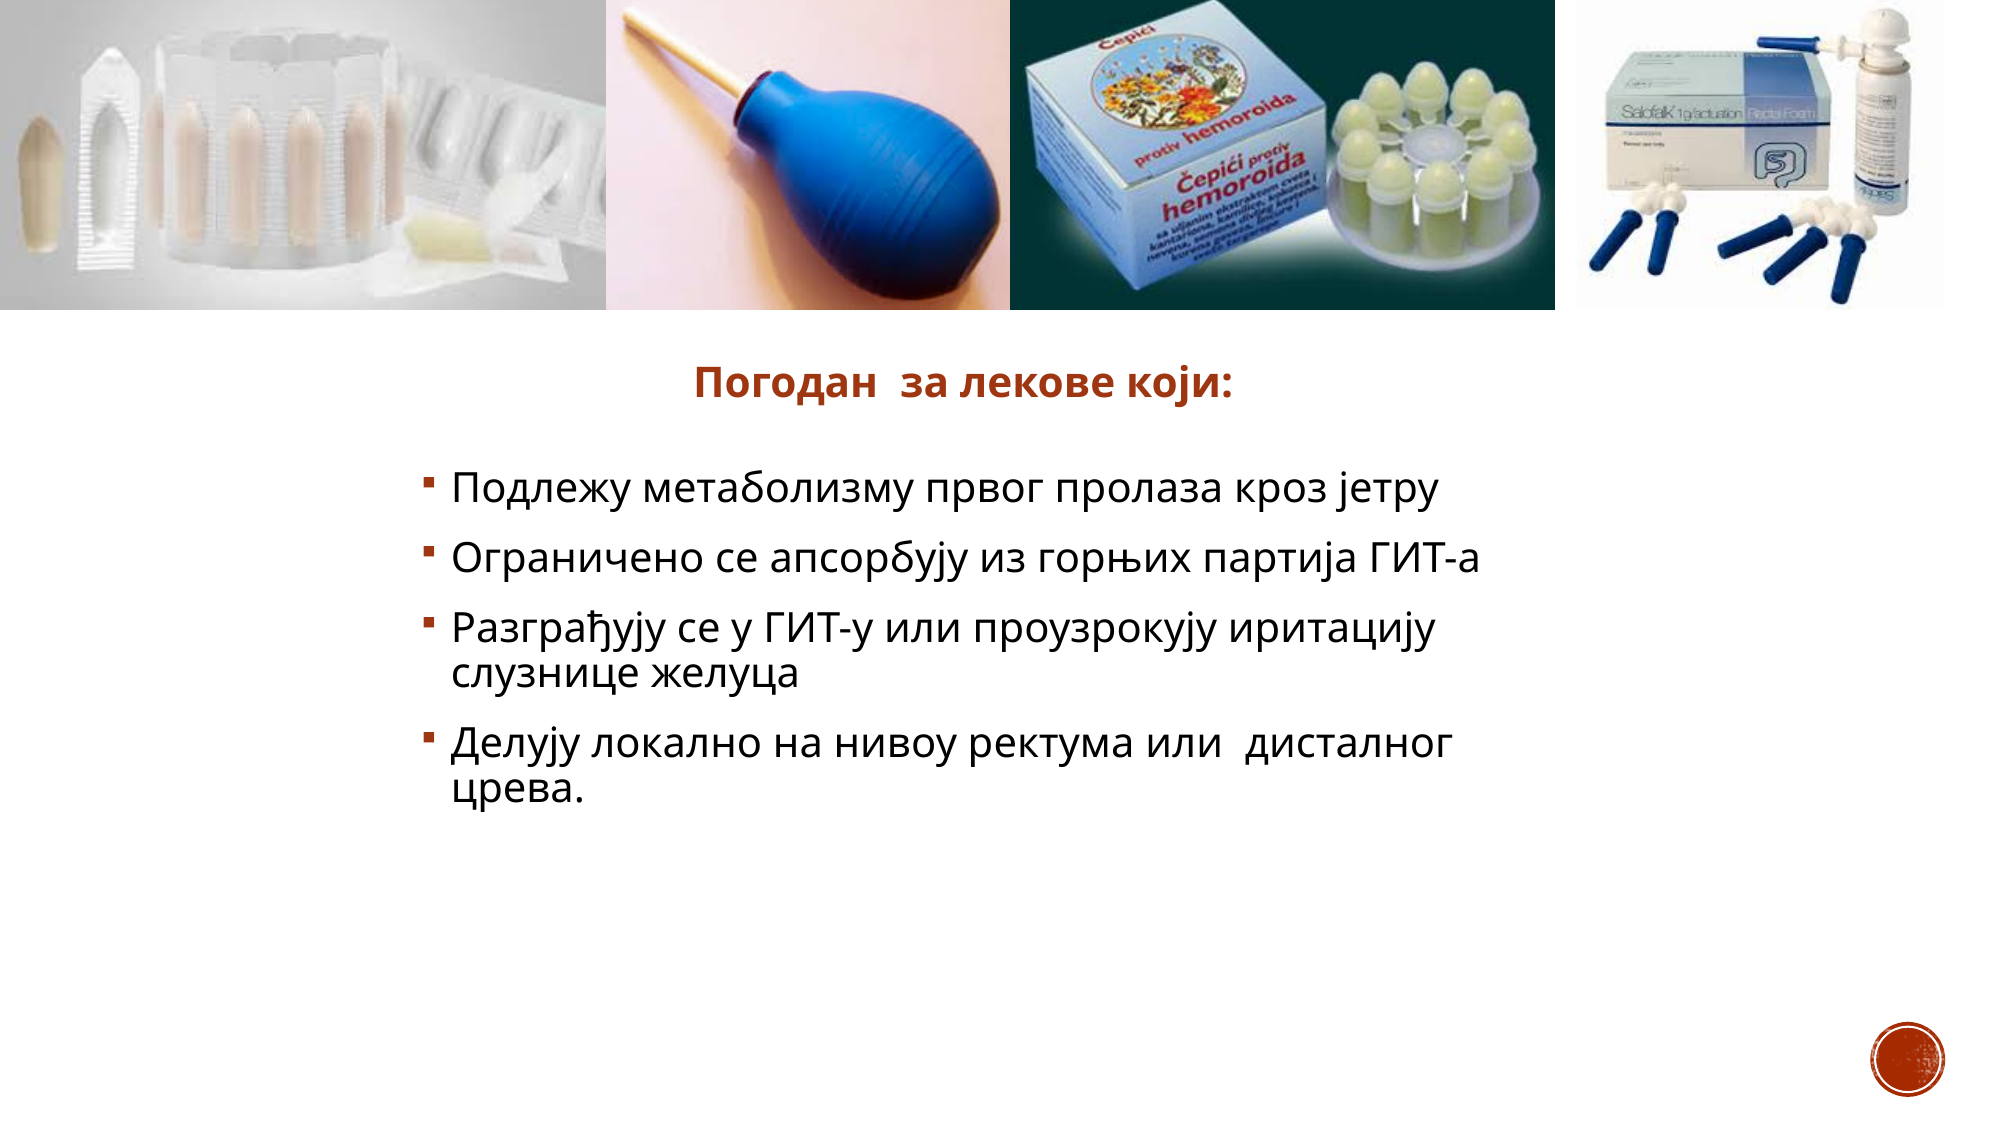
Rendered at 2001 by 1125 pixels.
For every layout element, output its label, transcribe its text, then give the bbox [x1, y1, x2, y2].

picture [1577, 0, 1945, 310]
list Погодан за лекове који: [678, 311, 1459, 415]
picture [0, 0, 1555, 310]
list Подлежу метаболизму првог пролаза кроз јетру Ограничено се апсорбују из горњих партија ГИТ-а Разграђују се у ГИТ-у или проузрокују иритацију слузнице желуца Делују локално на нивоу ректума или дисталног црева. [405, 459, 1578, 999]
